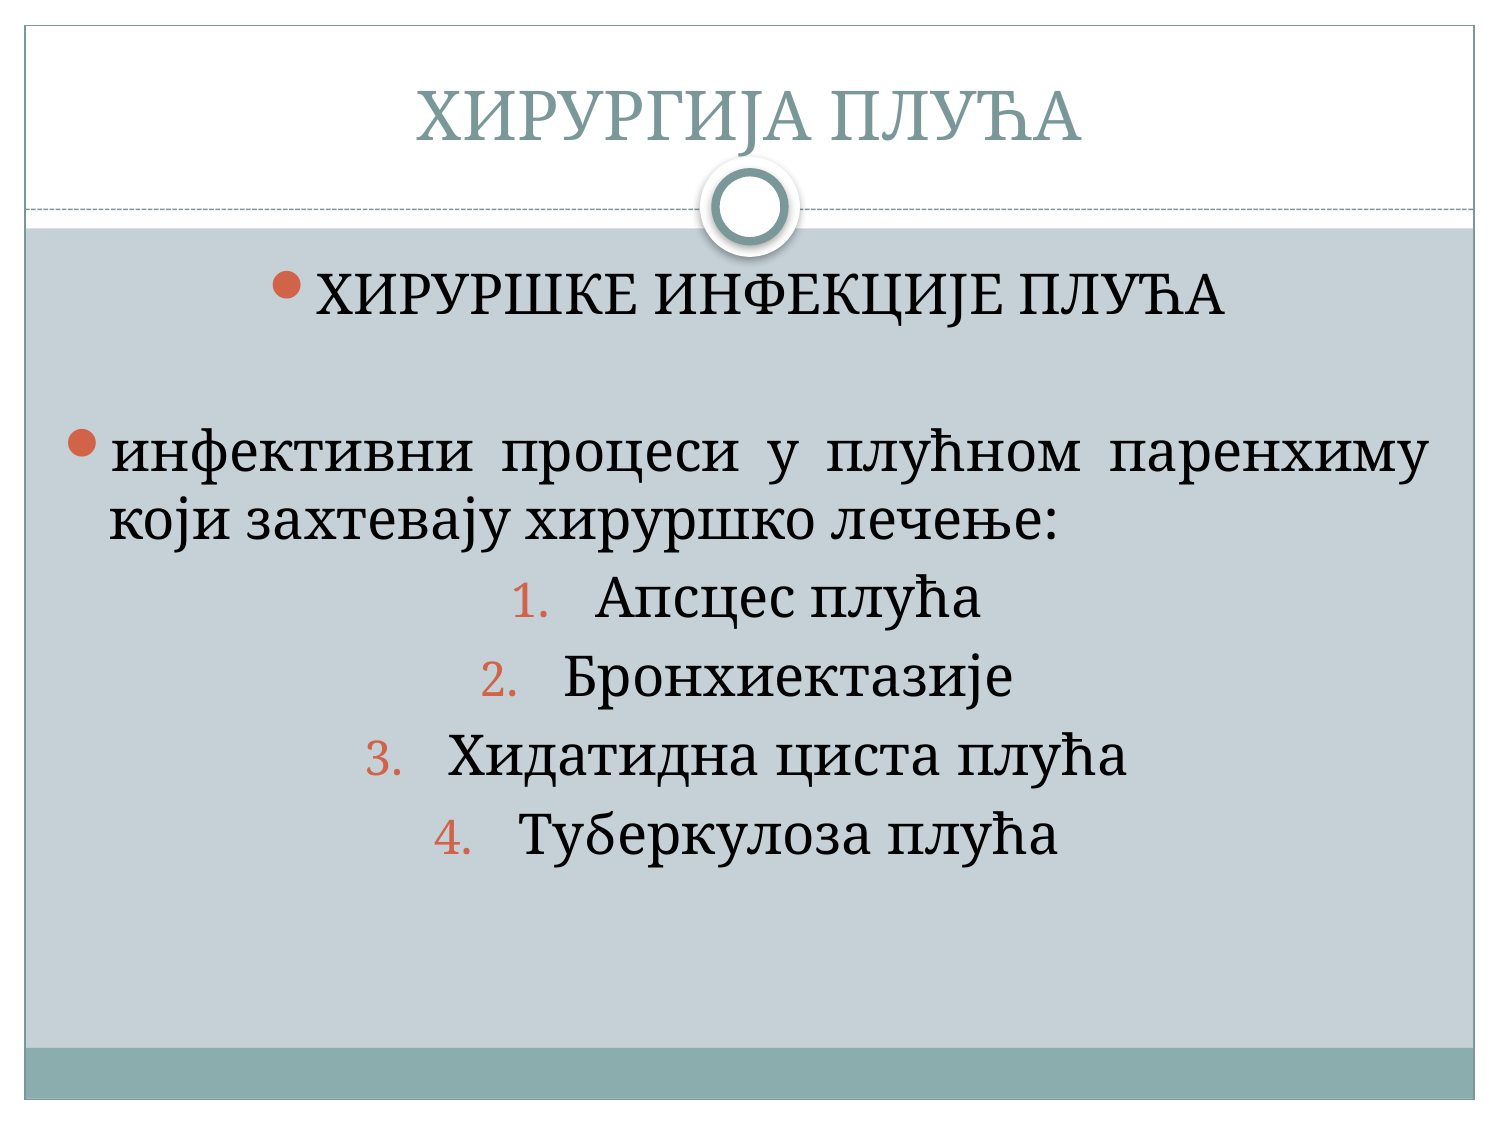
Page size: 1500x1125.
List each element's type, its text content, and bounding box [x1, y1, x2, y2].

list ХИРУРШКЕ ИНФЕКЦИЈЕ ПЛУЋА инфективни процеси у плућном паренхиму који захтевају хируршко лечење: Апсцес плућа Бронхиектазије Хидатидна циста плућа Туберкулоза плућа [49, 250, 1445, 1001]
title ХИРУРГИЈА ПЛУЋА [49, 37, 1450, 162]
